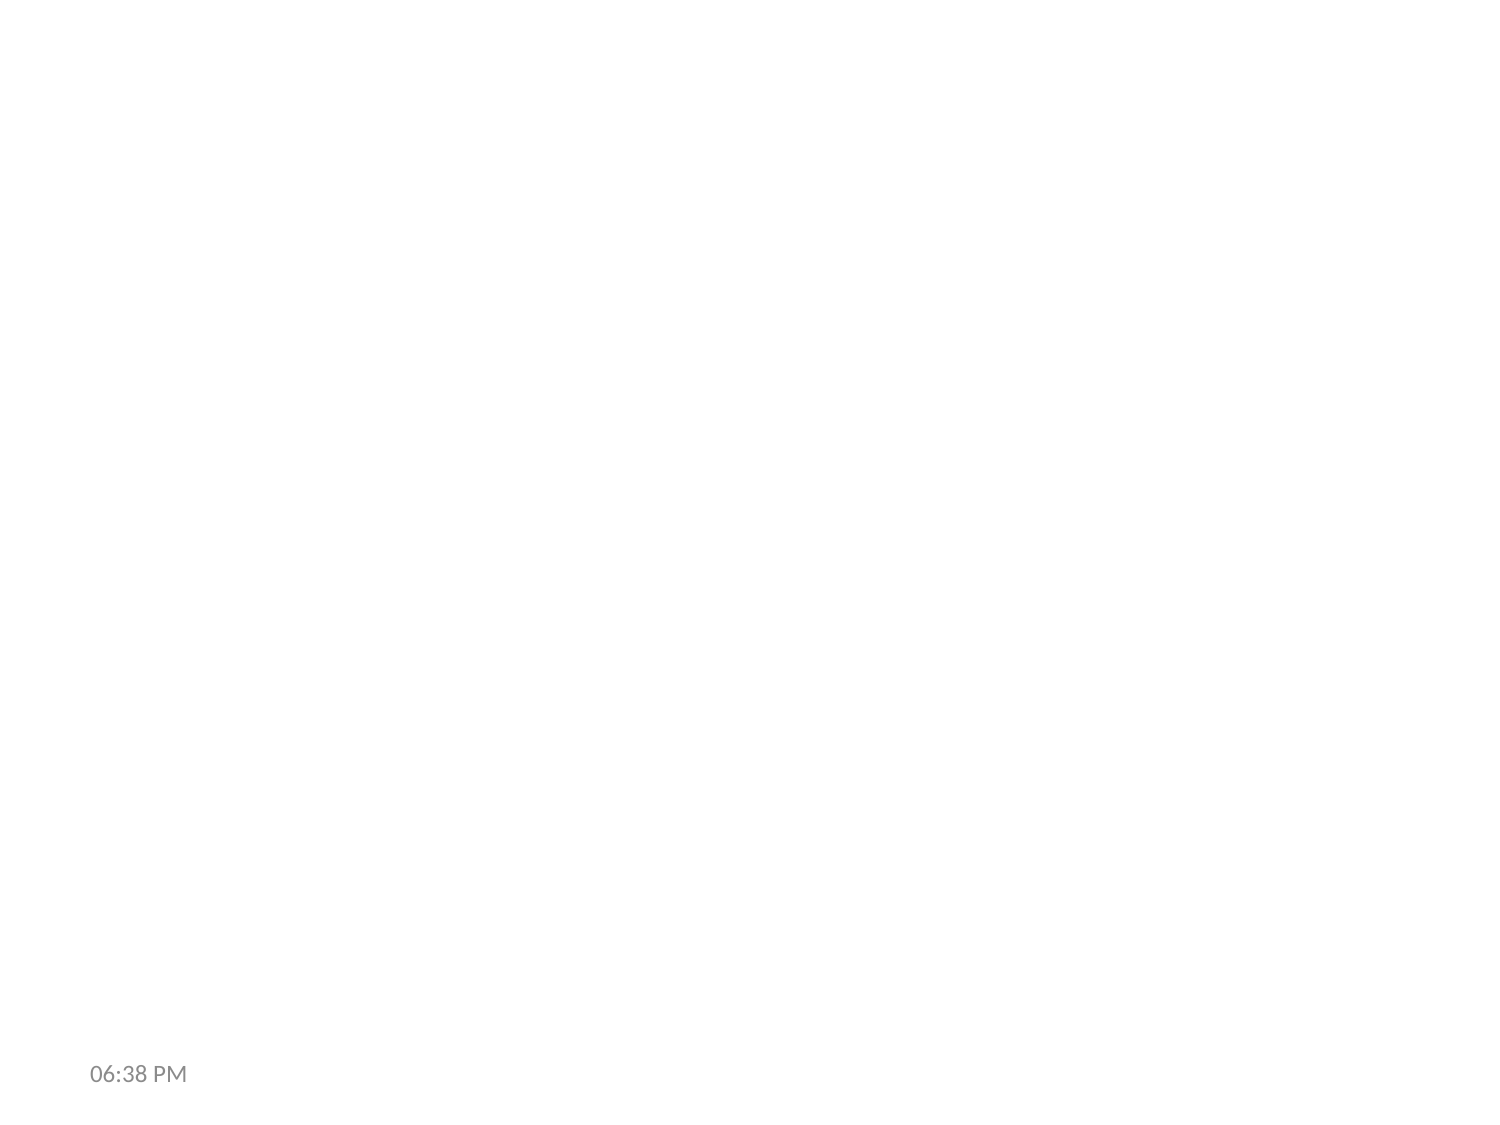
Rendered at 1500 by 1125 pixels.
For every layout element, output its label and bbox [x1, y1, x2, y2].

slide_number [75, 1042, 425, 1103]
